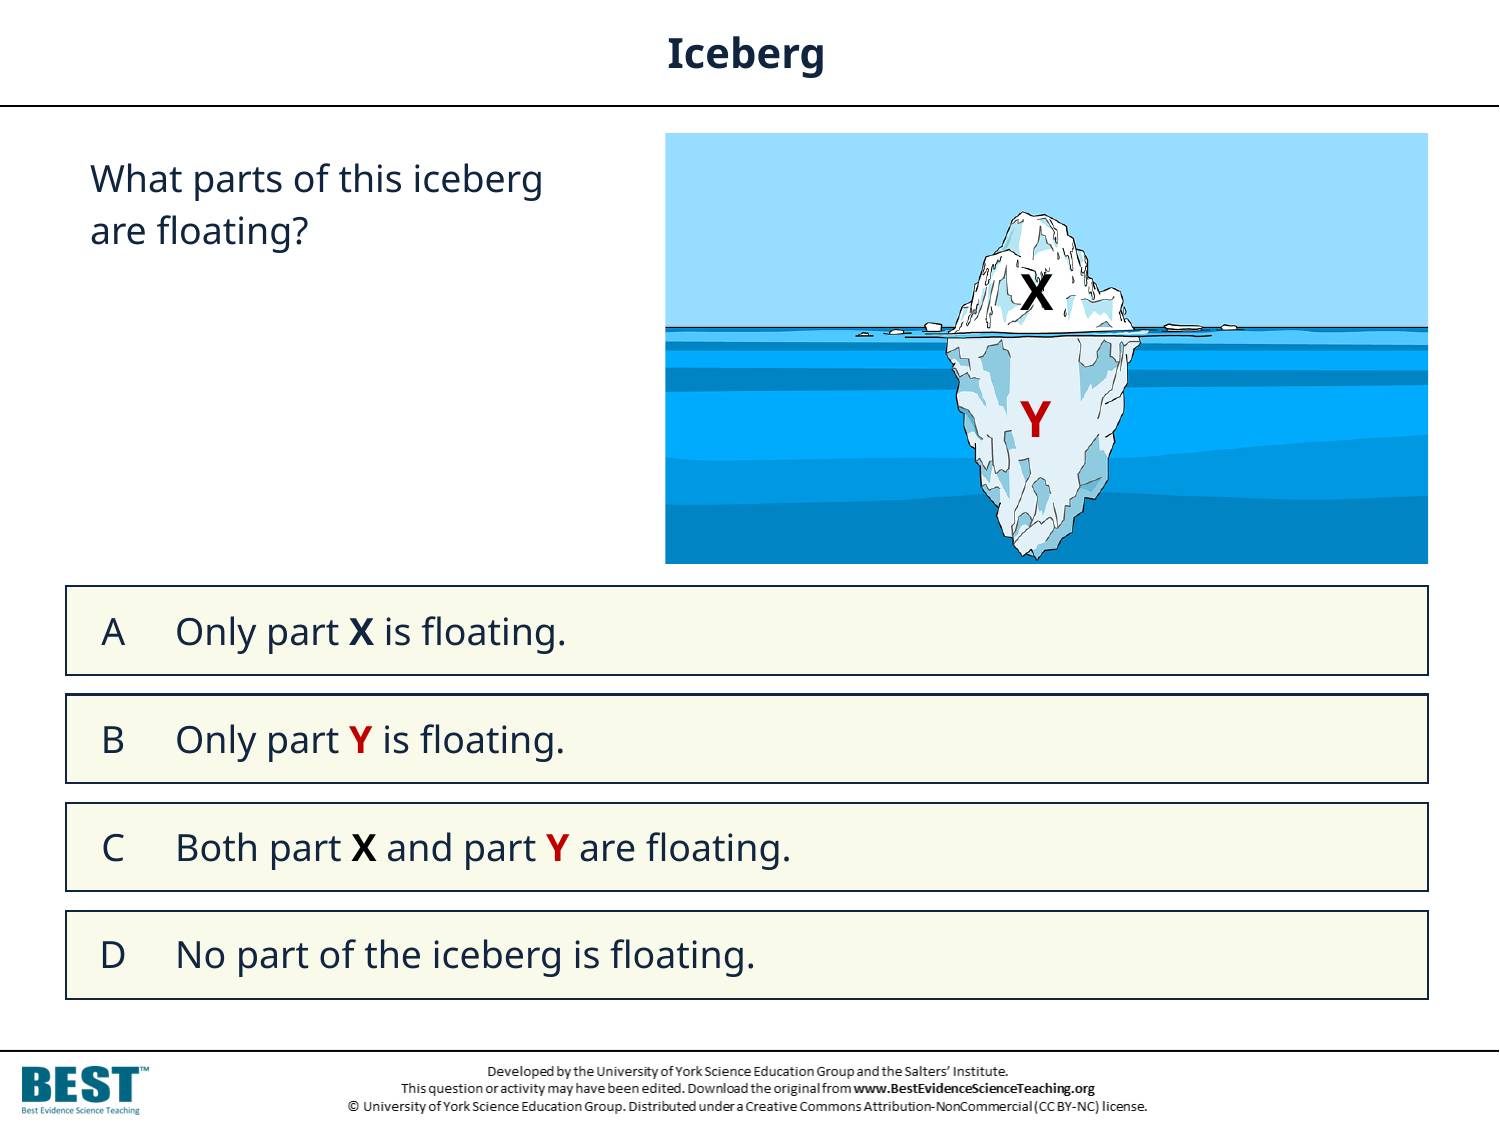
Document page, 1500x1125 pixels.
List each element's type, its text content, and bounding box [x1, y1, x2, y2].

text_box Iceberg [23, 4, 1471, 99]
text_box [665, 133, 1429, 564]
picture [0, 105, 1500, 1125]
